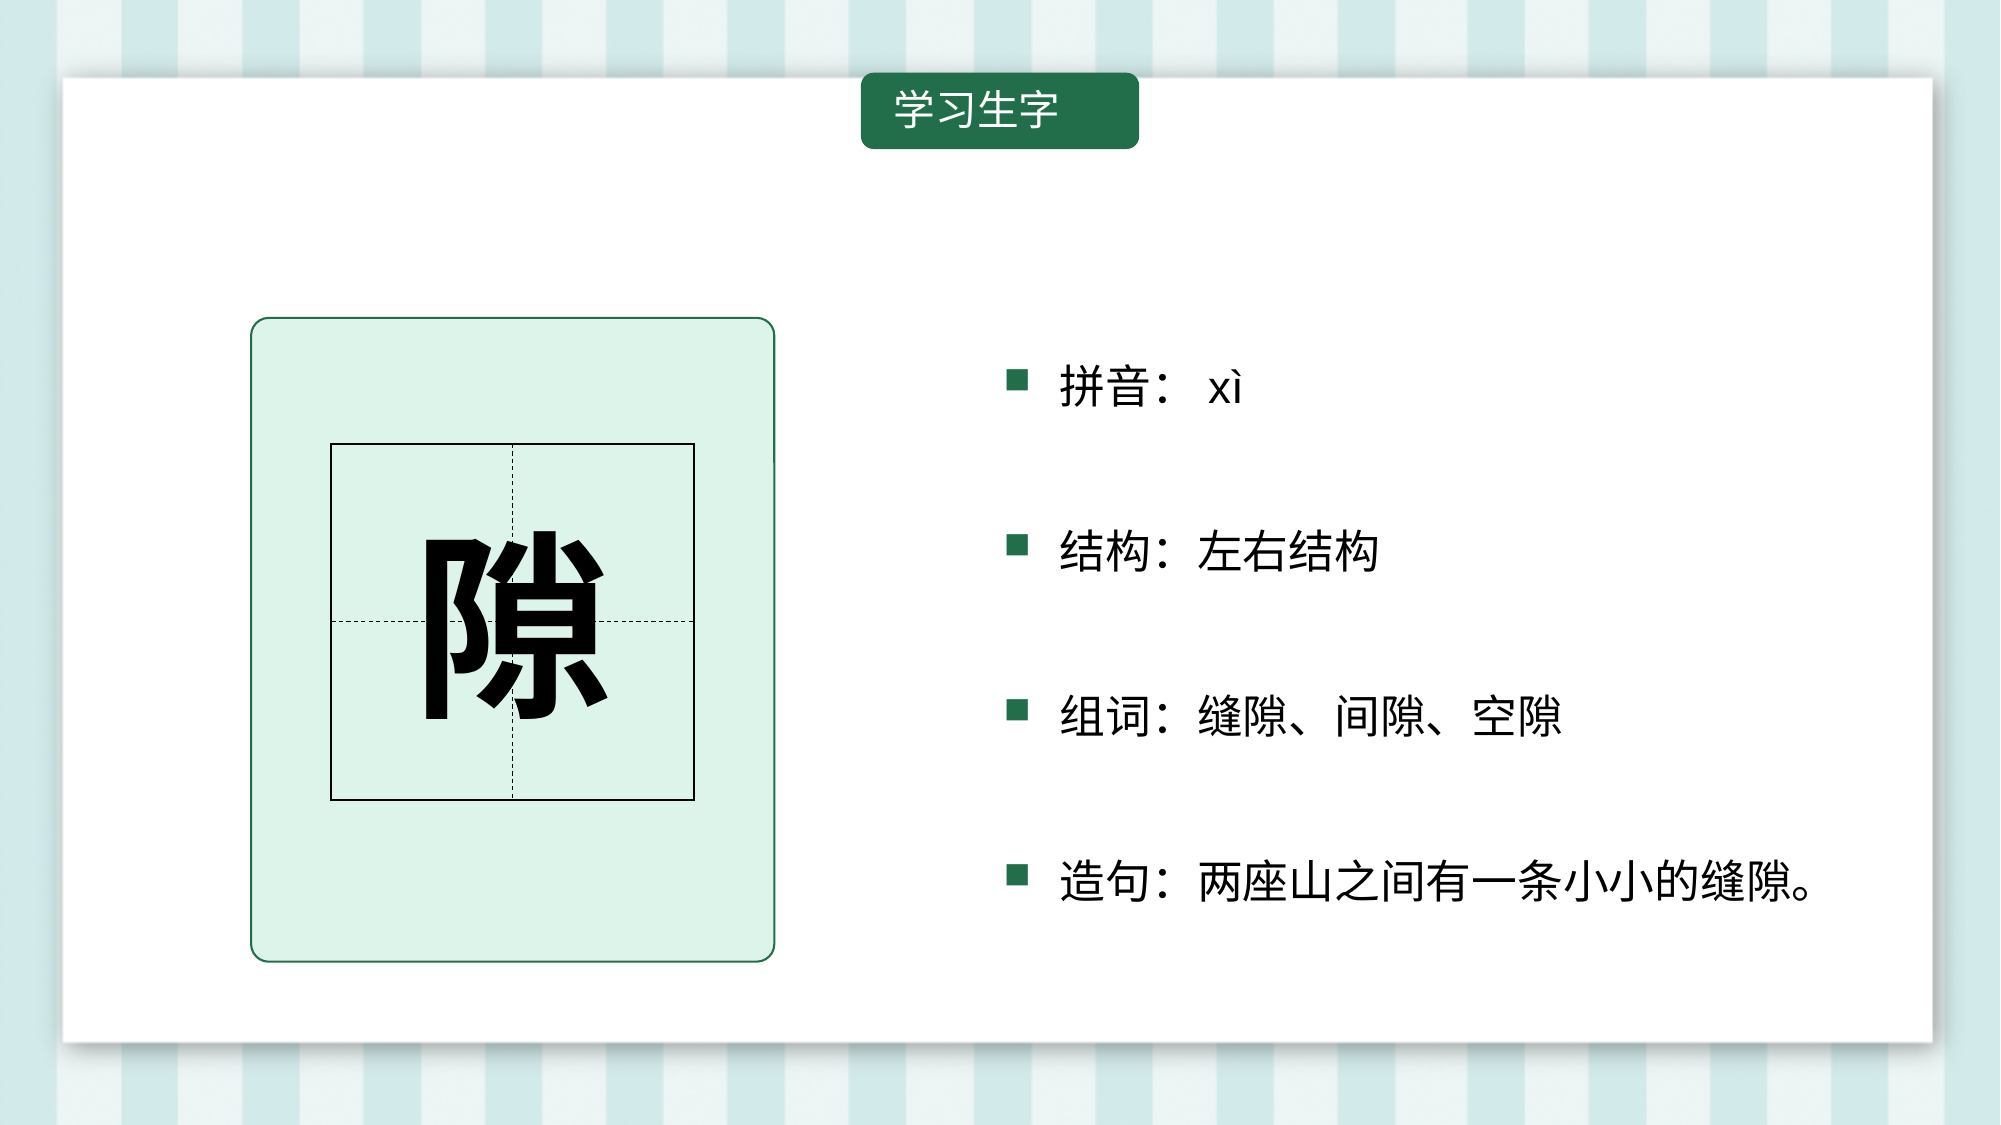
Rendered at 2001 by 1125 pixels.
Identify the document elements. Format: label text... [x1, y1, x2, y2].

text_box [251, 317, 775, 962]
text_box 拼音：xì 结构：左右结构 组词：缝隙、间隙、空隙 造句：两座山之间有一条小小的缝隙。 [988, 322, 1811, 915]
picture [0, 0, 2000, 1125]
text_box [860, 72, 1140, 150]
